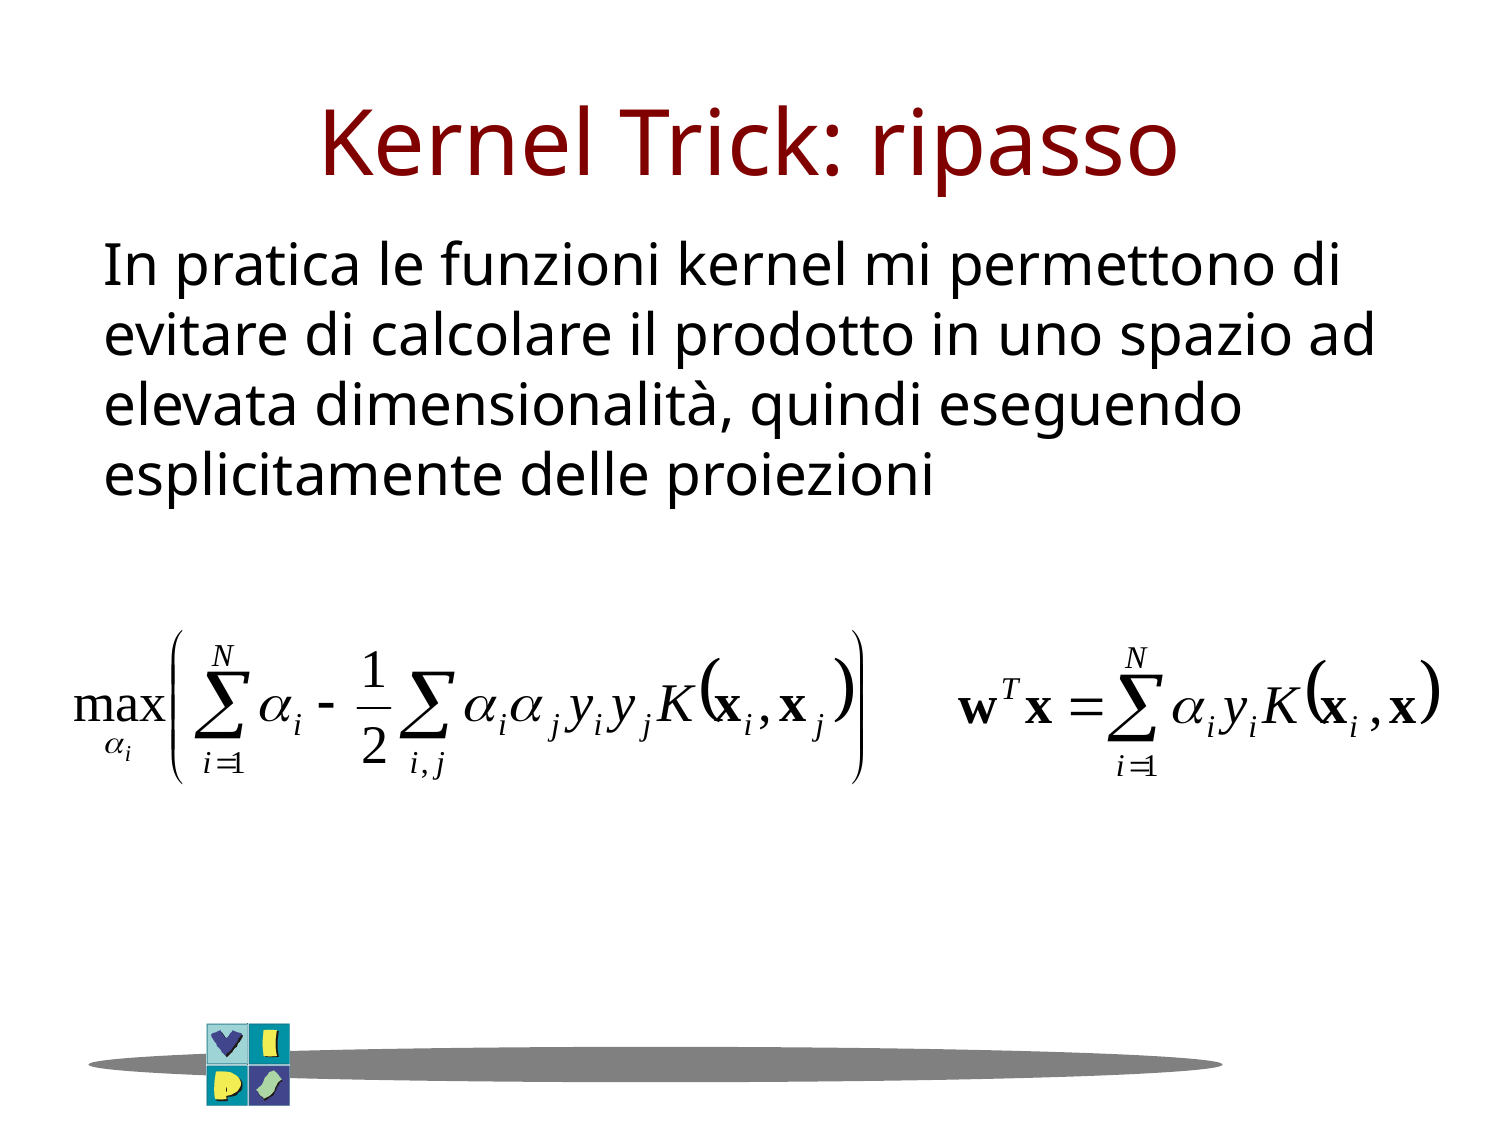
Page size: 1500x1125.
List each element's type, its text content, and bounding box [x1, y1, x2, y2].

title Kernel Trick: ripasso [75, 45, 1425, 233]
list In pratica le funzioni kernel mi permettono di evitare di calcolare il prodotto in uno spazio ad elevata dimensionalità, quindi eseguendo esplicitamente delle proiezioni [88, 219, 1439, 963]
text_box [64, 621, 881, 795]
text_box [950, 633, 1441, 788]
picture [206, 1023, 290, 1106]
